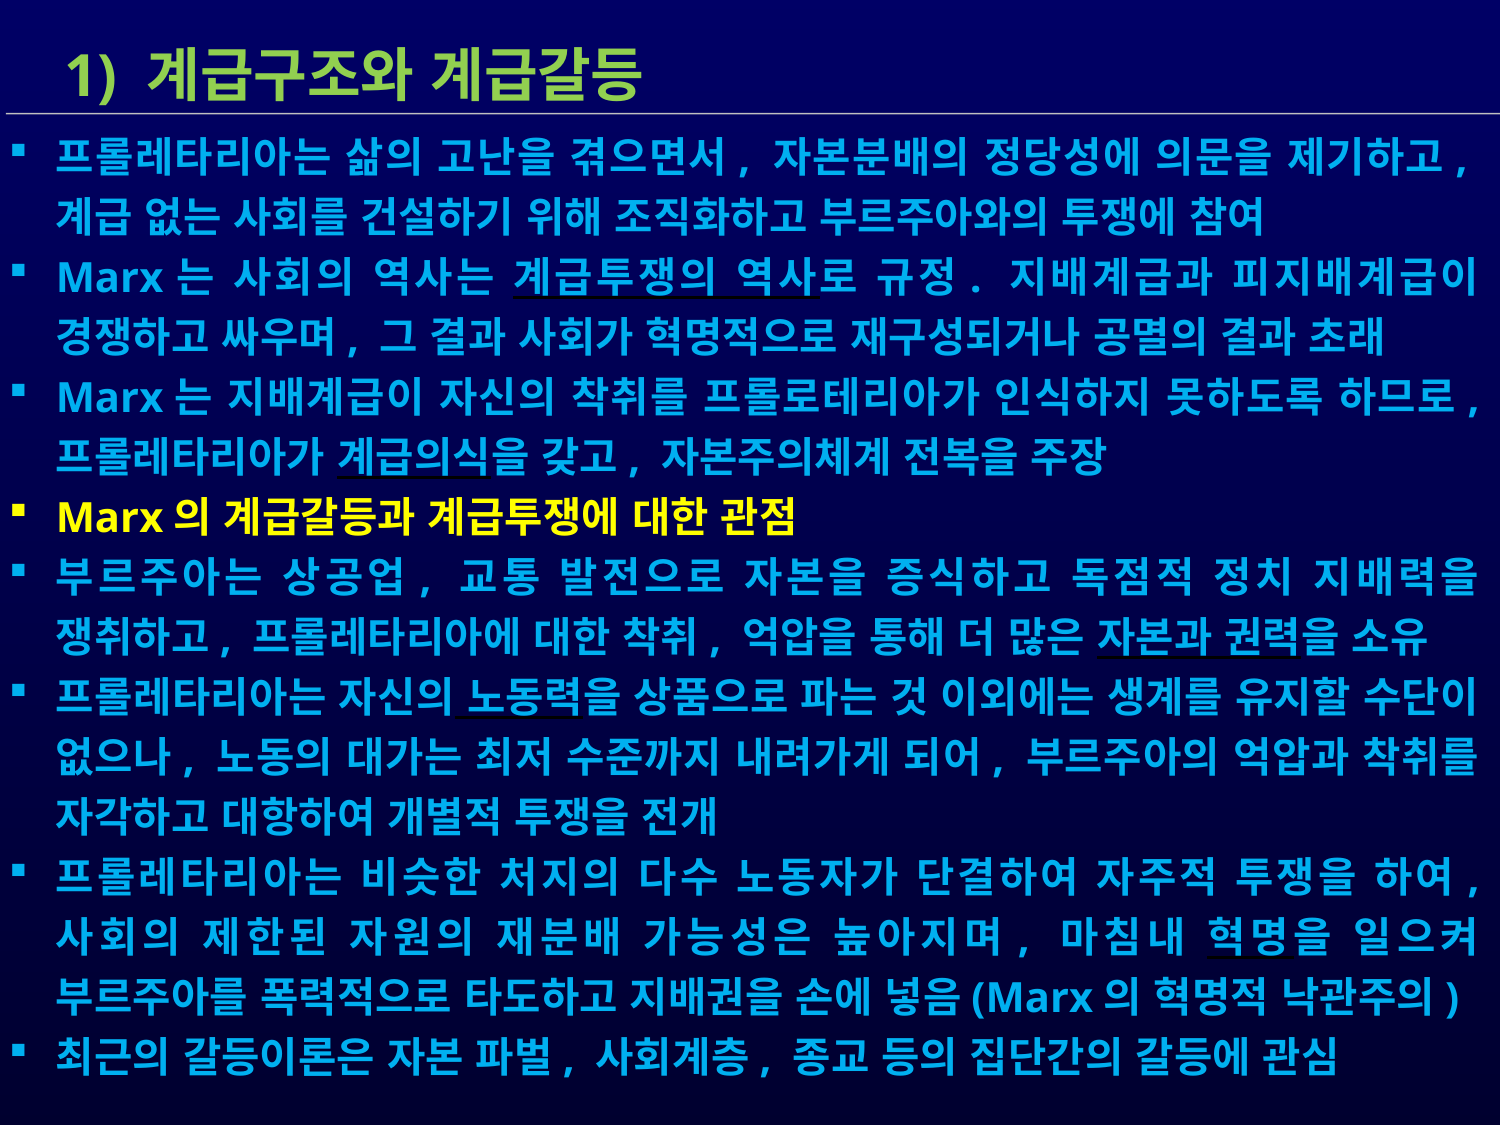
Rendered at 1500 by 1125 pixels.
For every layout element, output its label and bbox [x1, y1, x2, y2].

text_box [0, 30, 1500, 1093]
